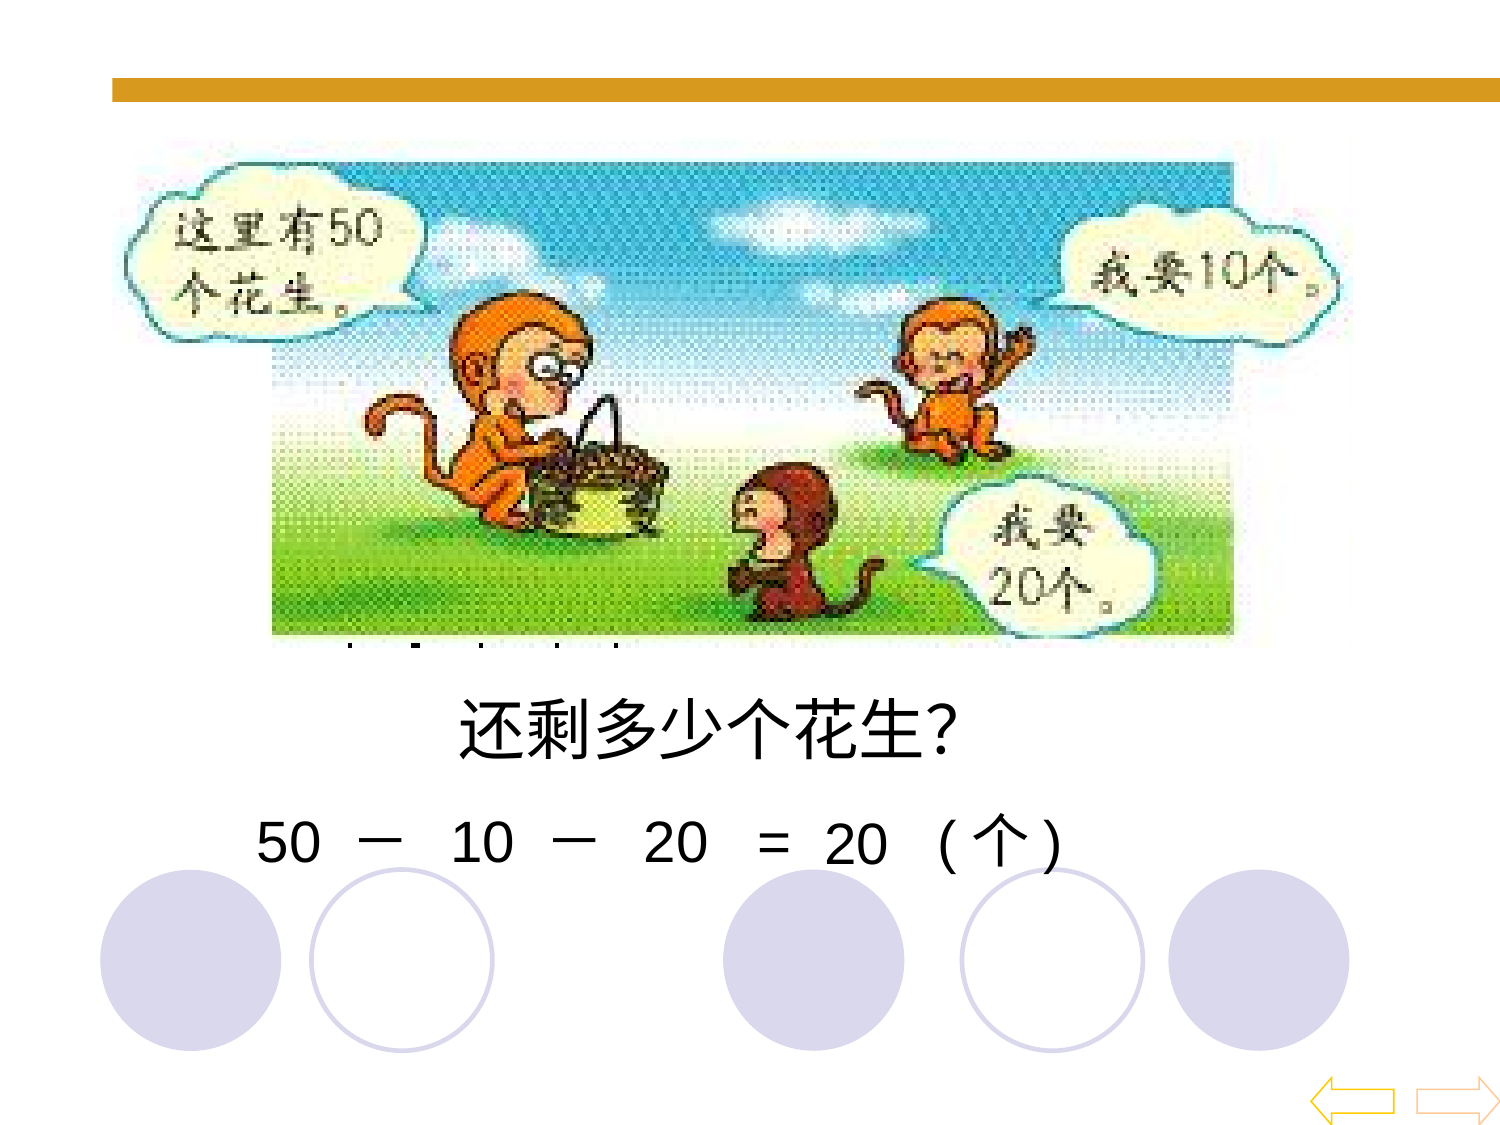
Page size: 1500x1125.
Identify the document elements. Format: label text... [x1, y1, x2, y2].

text_box 50 － 10 － 20 = (个) [241, 796, 1078, 882]
text_box 20 [809, 798, 905, 884]
text_box [112, 78, 1500, 102]
text_box 还剩多少个花生？ [443, 680, 1008, 776]
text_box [1310, 1077, 1500, 1125]
picture [111, 136, 1353, 648]
